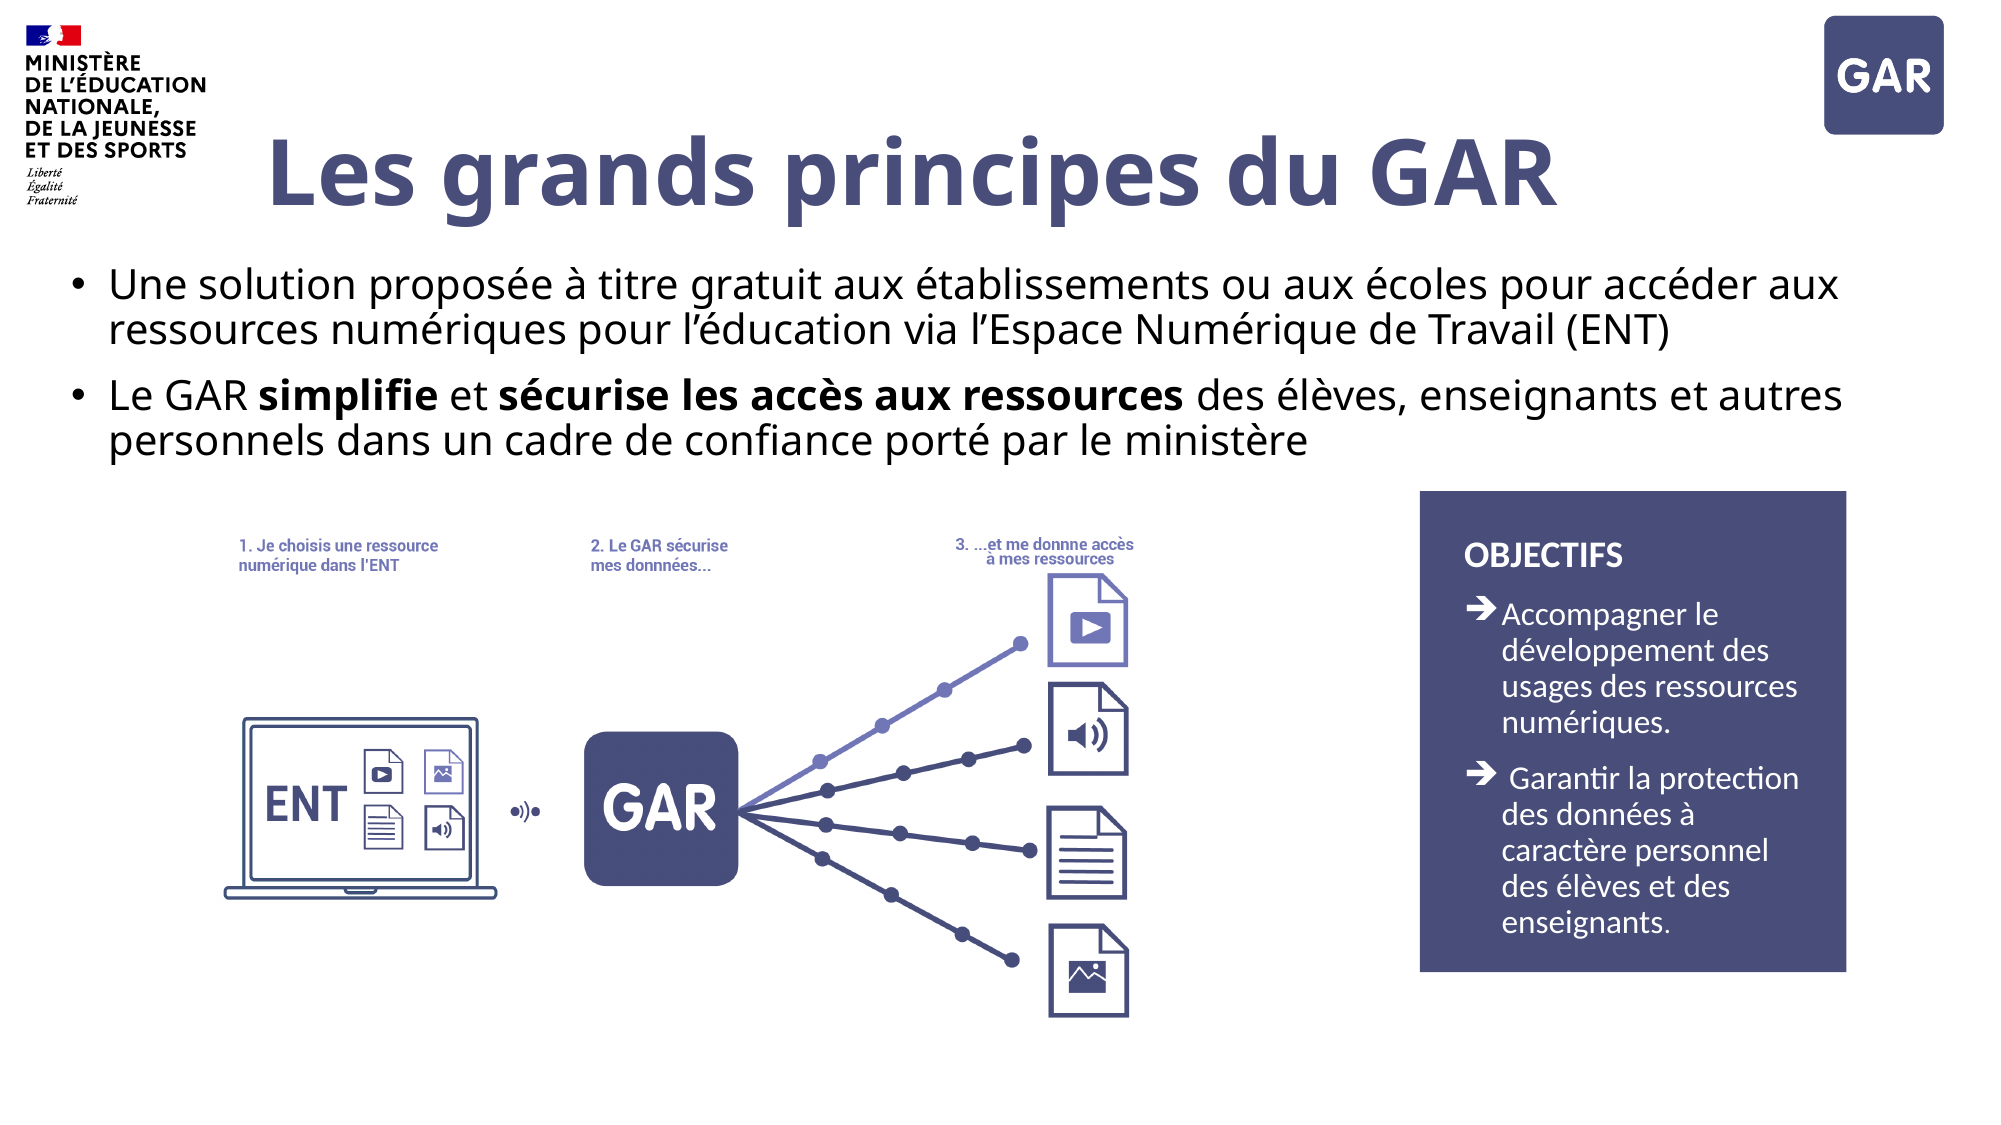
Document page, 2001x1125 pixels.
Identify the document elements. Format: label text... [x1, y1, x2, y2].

text_box OBJECTIFS Accompagner le développement des usages des ressources numériques. Garantir la protection des données à caractère personnel des élèves et des enseignants. [1419, 491, 1847, 973]
picture [136, 536, 1134, 1051]
title Les grands principes du GAR [250, 115, 1976, 238]
picture [1824, 15, 1944, 115]
list Une solution proposée à titre gratuit aux établissements ou aux écoles pour accéder aux ressources numériques pour l’éducation via l’Espace Numérique de Travail (ENT) Le GAR simplifie et sécurise les accès aux ressources des élèves, enseignants et autres personnels dans un cadre de confiance porté par le ministère [55, 255, 1976, 977]
picture [6, 5, 225, 224]
